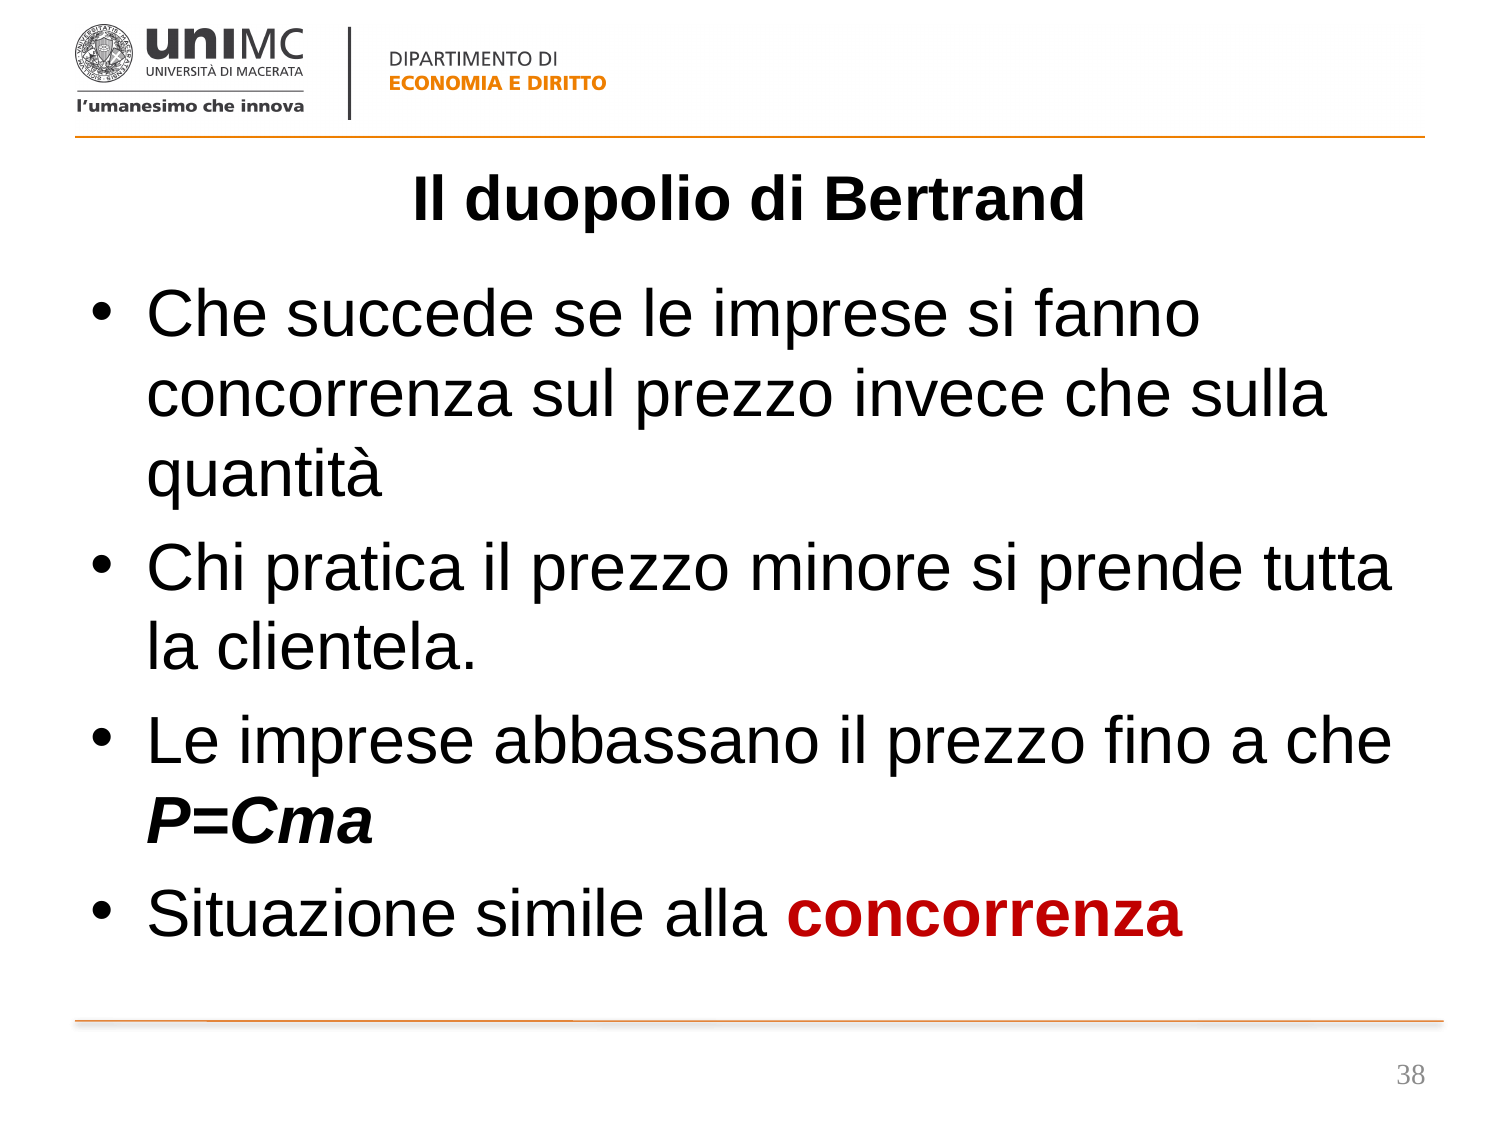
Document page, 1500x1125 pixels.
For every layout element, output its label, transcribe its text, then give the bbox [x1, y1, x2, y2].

title Il duopolio di Bertrand [75, 149, 1425, 241]
slide_number 38 [1091, 1042, 1442, 1103]
picture [75, 24, 1425, 138]
list Che succede se le imprese si fanno concorrenza sul prezzo invece che sulla quantità Chi pratica il prezzo minore si prende tutta la clientela. Le imprese abbassano il prezzo fino a che P=Cma Situazione simile alla concorrenza [75, 262, 1425, 1005]
